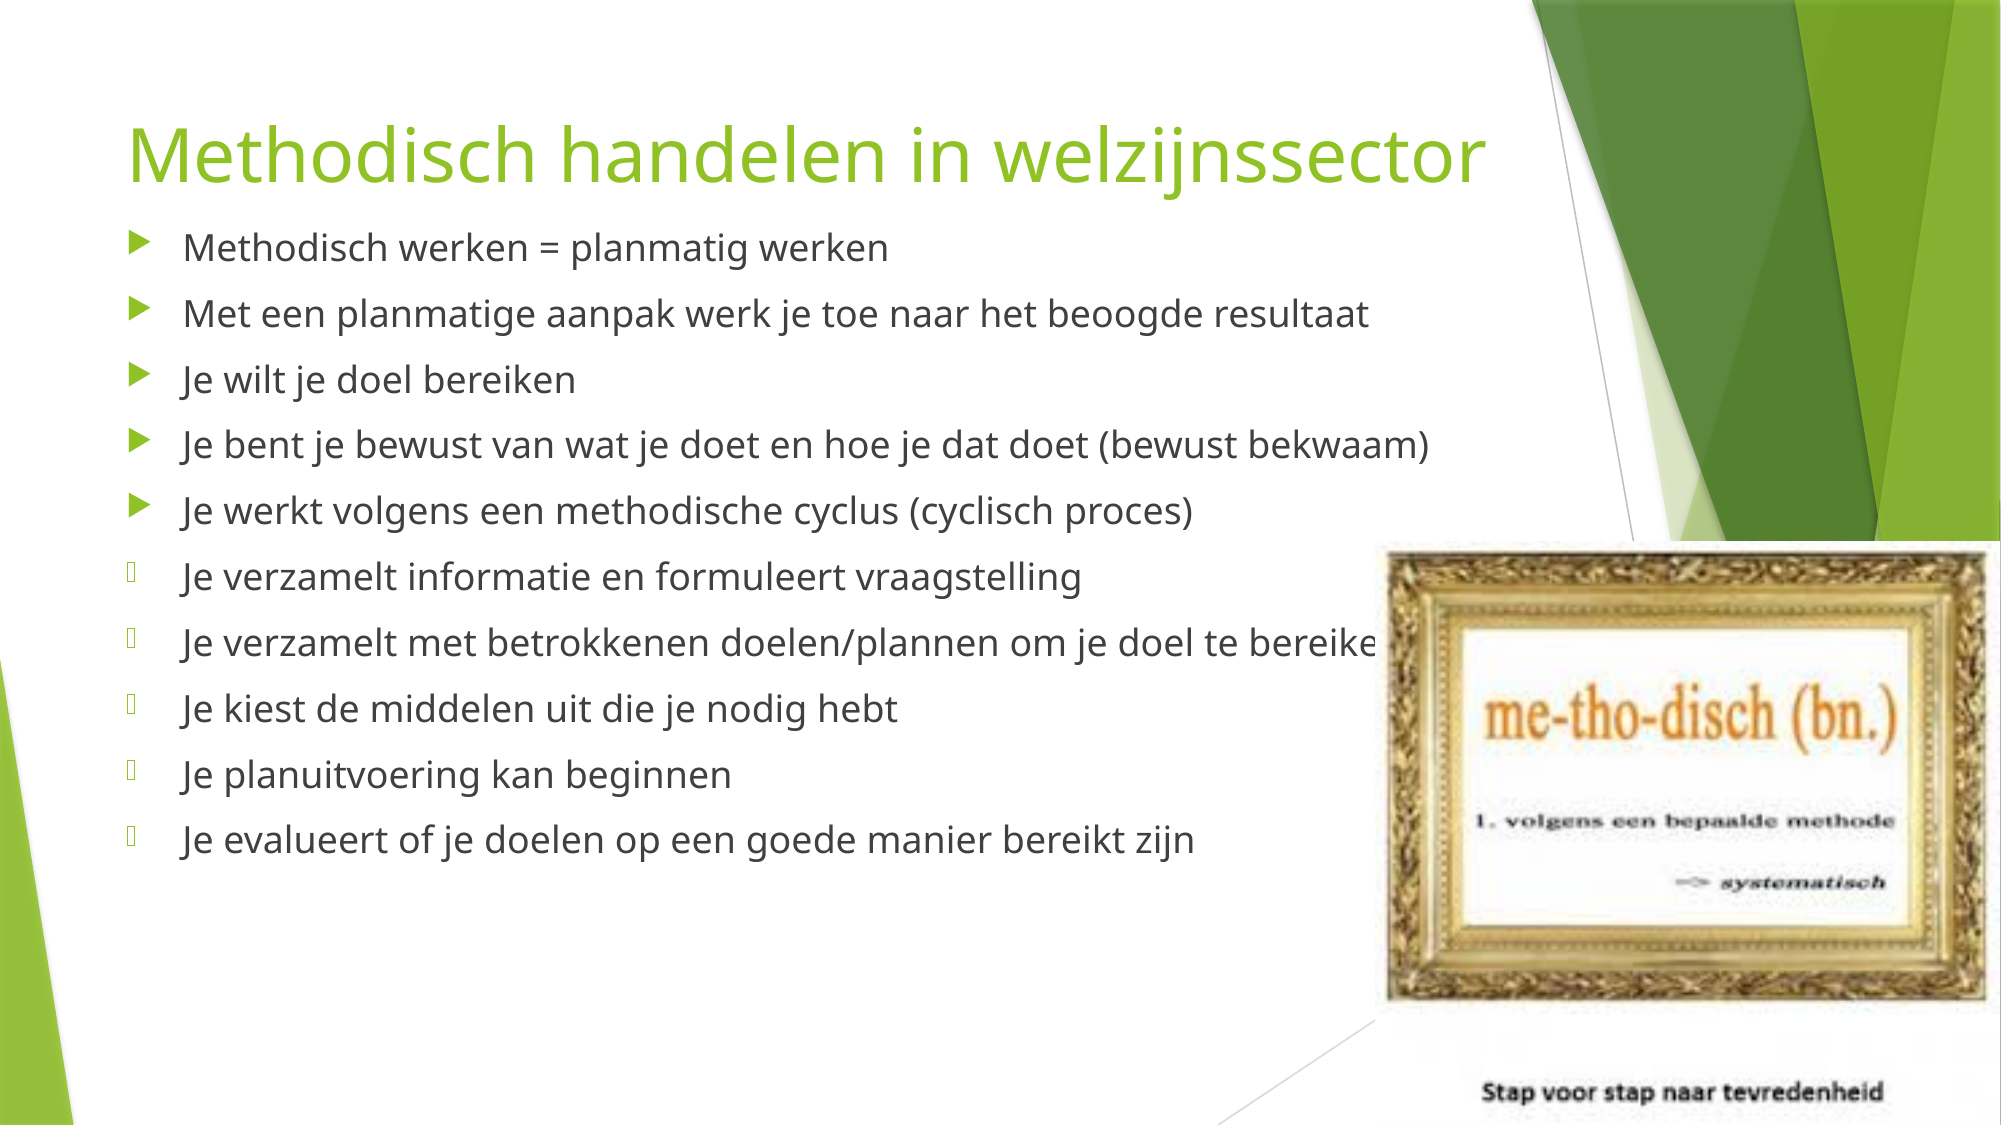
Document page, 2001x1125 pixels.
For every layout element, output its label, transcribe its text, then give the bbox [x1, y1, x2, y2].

title Methodisch handelen in welzijnssector [111, 99, 1522, 216]
picture [1375, 540, 2000, 1125]
list Methodisch werken = planmatig werken Met een planmatige aanpak werk je toe naar het beoogde resultaat Je wilt je doel bereiken Je bent je bewust van wat je doet en hoe je dat doet (bewust bekwaam) Je werkt volgens een methodische cyclus (cyclisch proces) Je verzamelt informatie en formuleert vraagstelling Je verzamelt met betrokkenen doelen/plannen om je doel te bereiken Je kiest de middelen uit die je nodig hebt Je planuitvoering kan beginnen Je evalueert of je doelen op een goede manier bereikt zijn [111, 216, 1522, 1110]
